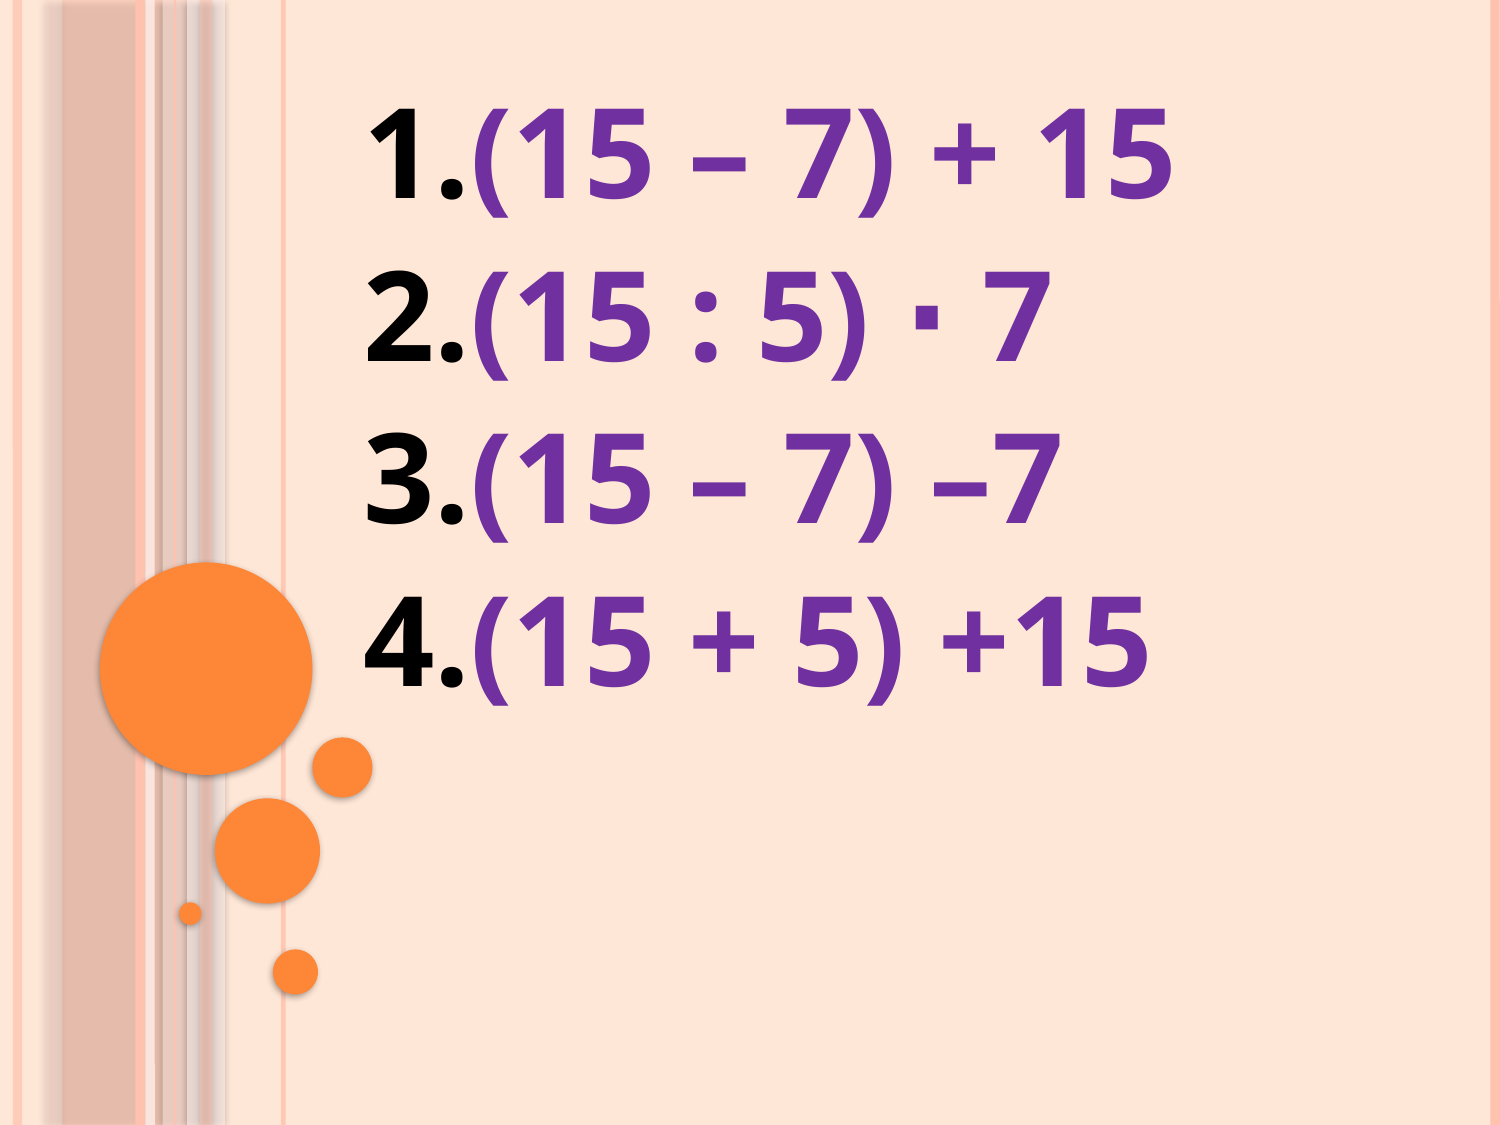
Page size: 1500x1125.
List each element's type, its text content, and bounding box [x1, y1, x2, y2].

subtitle 1.(15 – 7) + 15 2.(15 : 5) ∙ 7 3.(15 – 7) –7 4.(15 + 5) +15 [348, 66, 1361, 988]
